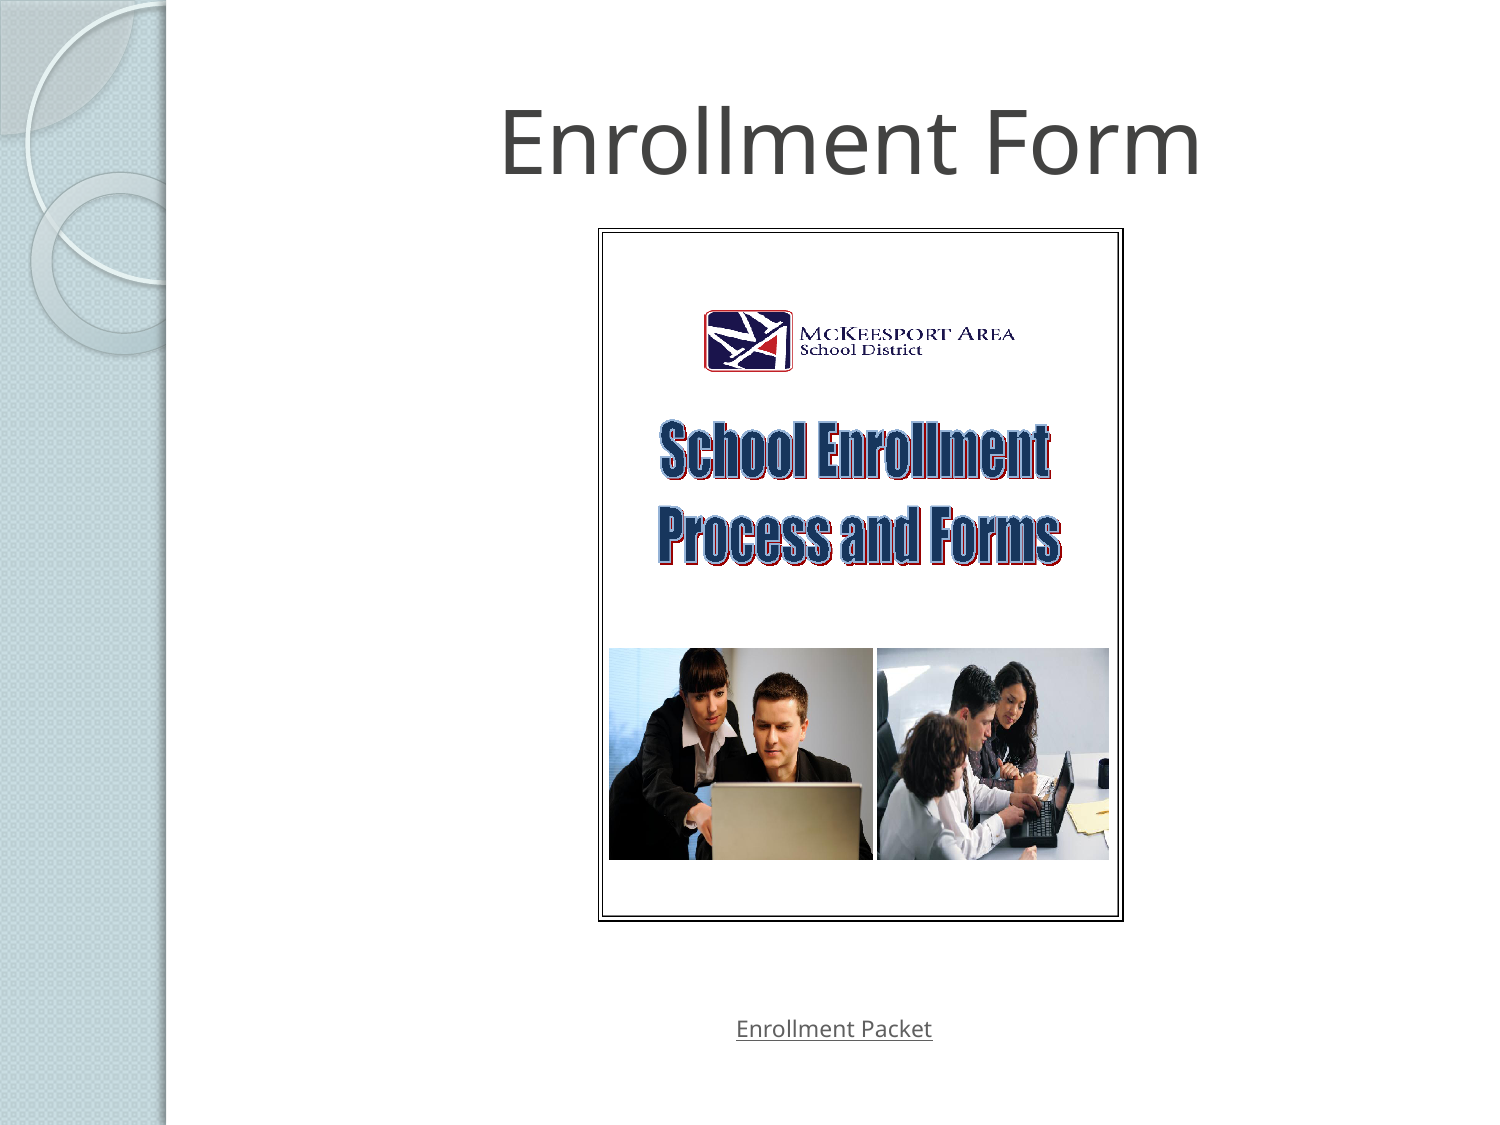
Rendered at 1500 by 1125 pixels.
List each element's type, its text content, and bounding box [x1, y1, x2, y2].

list Enrollment Packet [212, 637, 1443, 1075]
picture [574, 204, 1146, 943]
title Enrollment Form [235, 45, 1466, 233]
